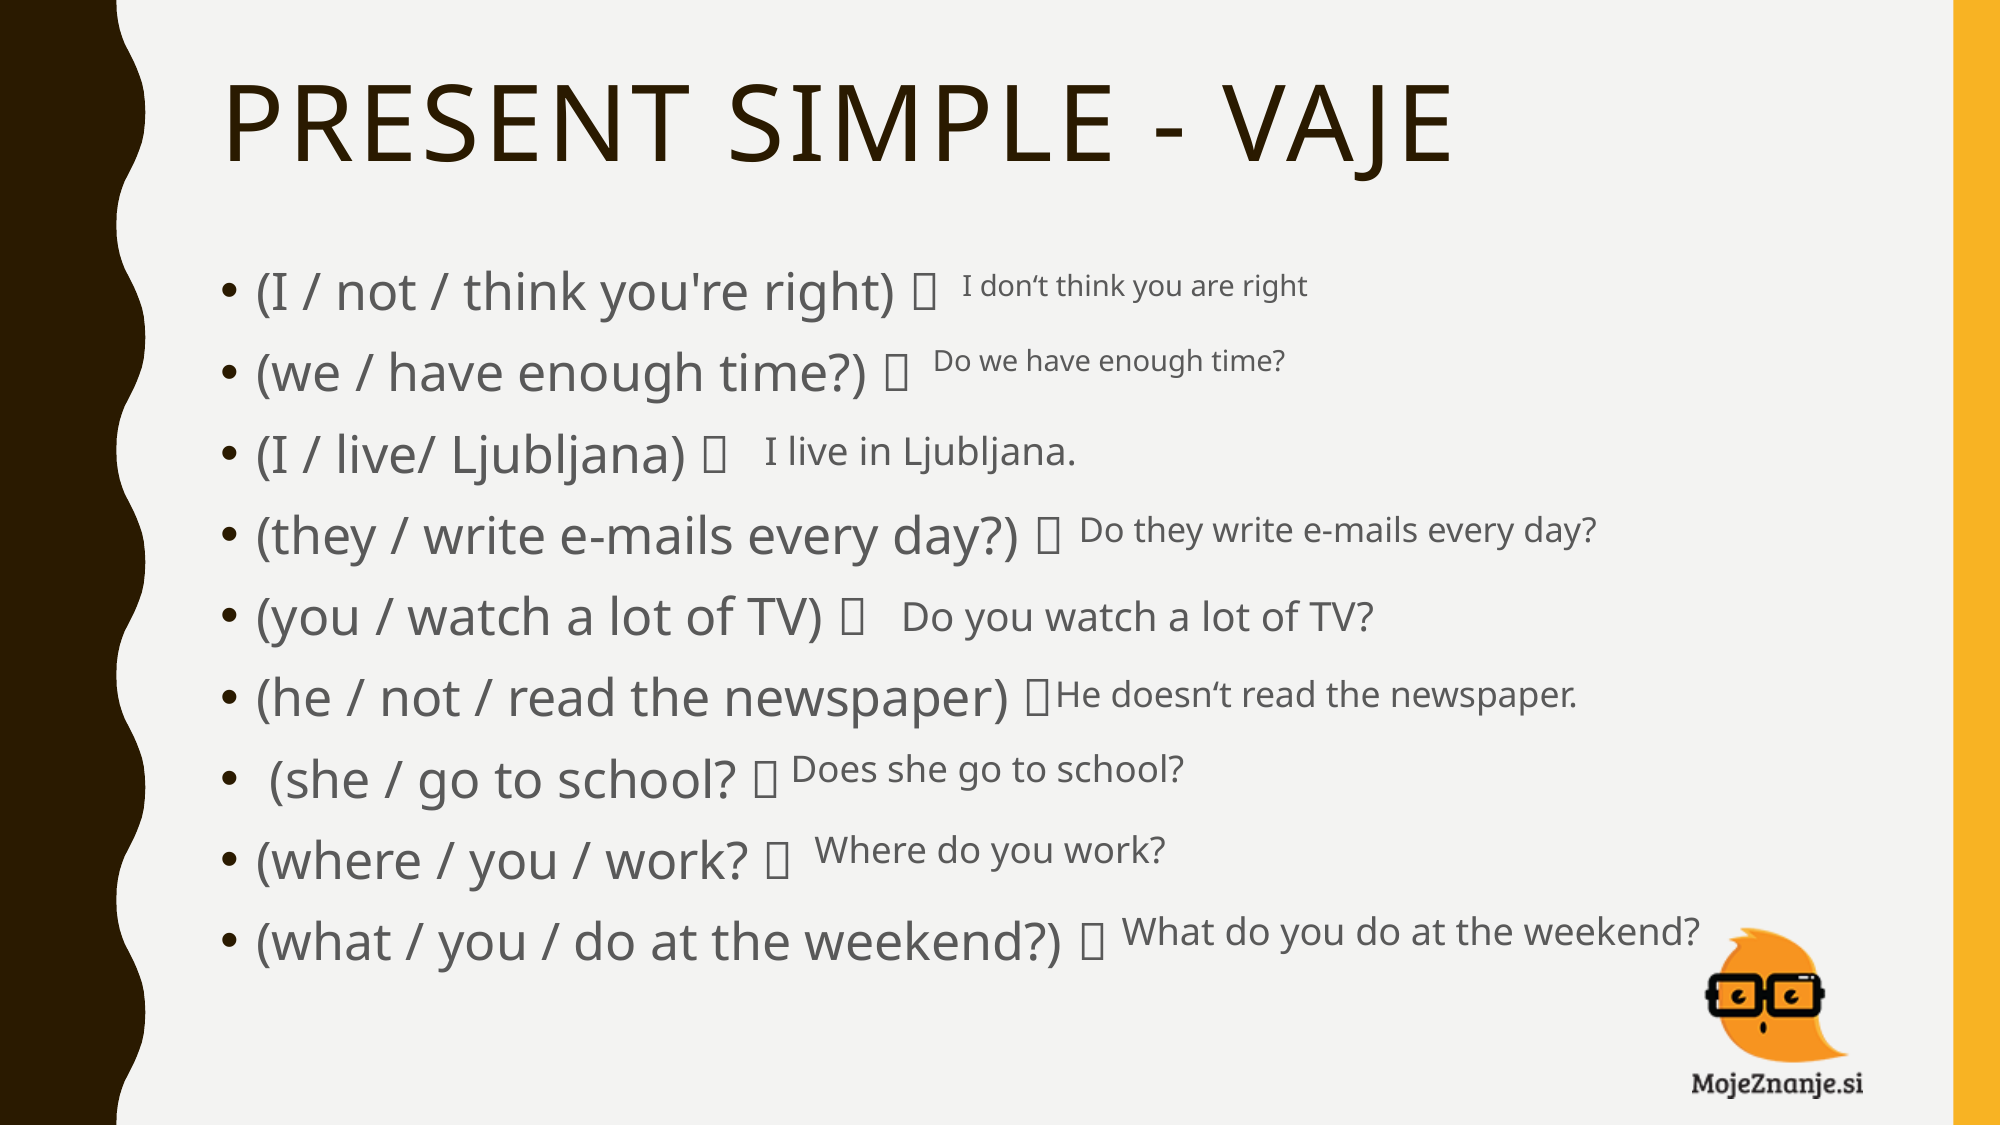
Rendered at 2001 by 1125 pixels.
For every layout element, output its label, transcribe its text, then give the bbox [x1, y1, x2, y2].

title PRESENT SIMPLE - VAJE [205, 62, 1875, 245]
text_box Does she go to school? [775, 734, 1305, 799]
text_box I don‘t think you are right [947, 256, 1391, 334]
text_box He doesn‘t read the newspaper. [1040, 659, 1605, 761]
text_box Do they write e-mails every day? [1063, 497, 1631, 598]
text_box Where do you work? [799, 814, 1329, 880]
text_box Do you watch a lot of TV? [885, 579, 1393, 680]
picture [1692, 983, 1863, 1099]
list (I / not / think you're right)  (we / have enough time?)  (I / live/ Ljubljana)  (they / write e-mails every day?)  (you / watch a lot of TV)  (he / not / read the newspaper)  (she / go to school?  (where / you / work?  (what / you / do at the weekend?)  [205, 245, 1875, 983]
text_box What do you do at the weekend? [1106, 895, 1724, 992]
text_box Do we have enough time? [917, 331, 1361, 408]
text_box I live in Ljubljana. [749, 415, 1235, 483]
